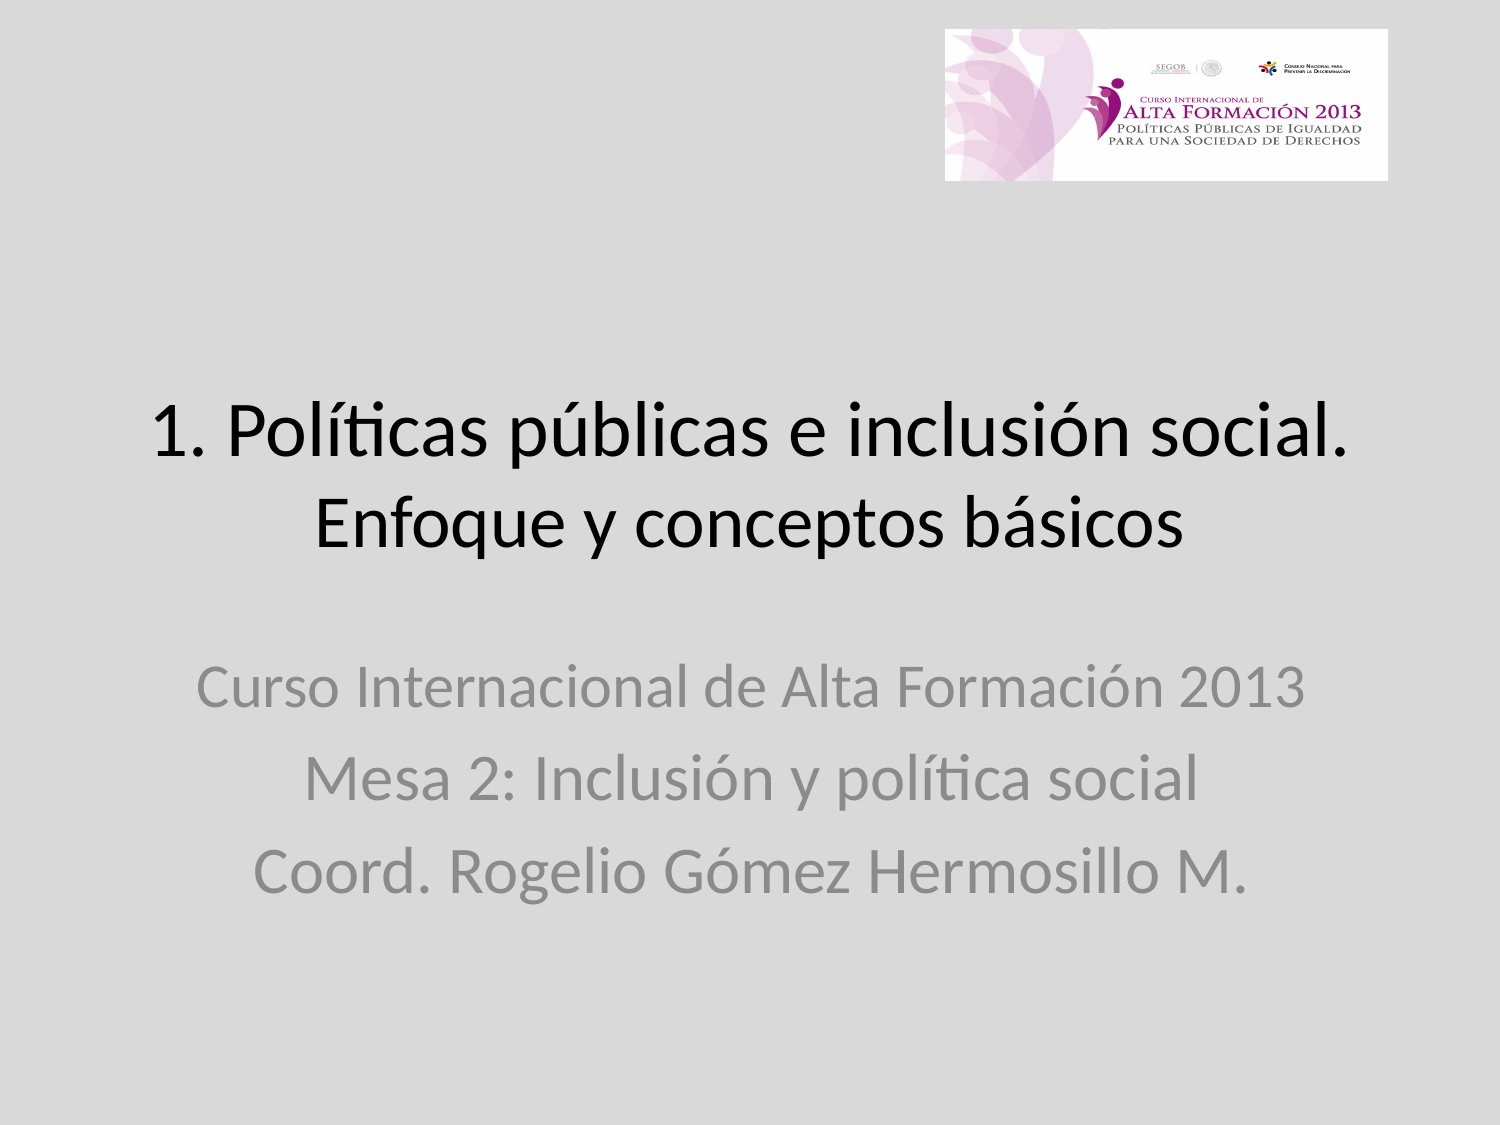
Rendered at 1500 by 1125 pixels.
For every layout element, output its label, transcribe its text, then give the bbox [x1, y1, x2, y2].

subtitle Curso Internacional de Alta Formación 2013 Mesa 2: Inclusión y política social Coord. Rogelio Gómez Hermosillo M. [151, 637, 1353, 956]
picture [944, 29, 1388, 181]
title 1. Políticas públicas e inclusión social. Enfoque y conceptos básicos [112, 349, 1388, 591]
